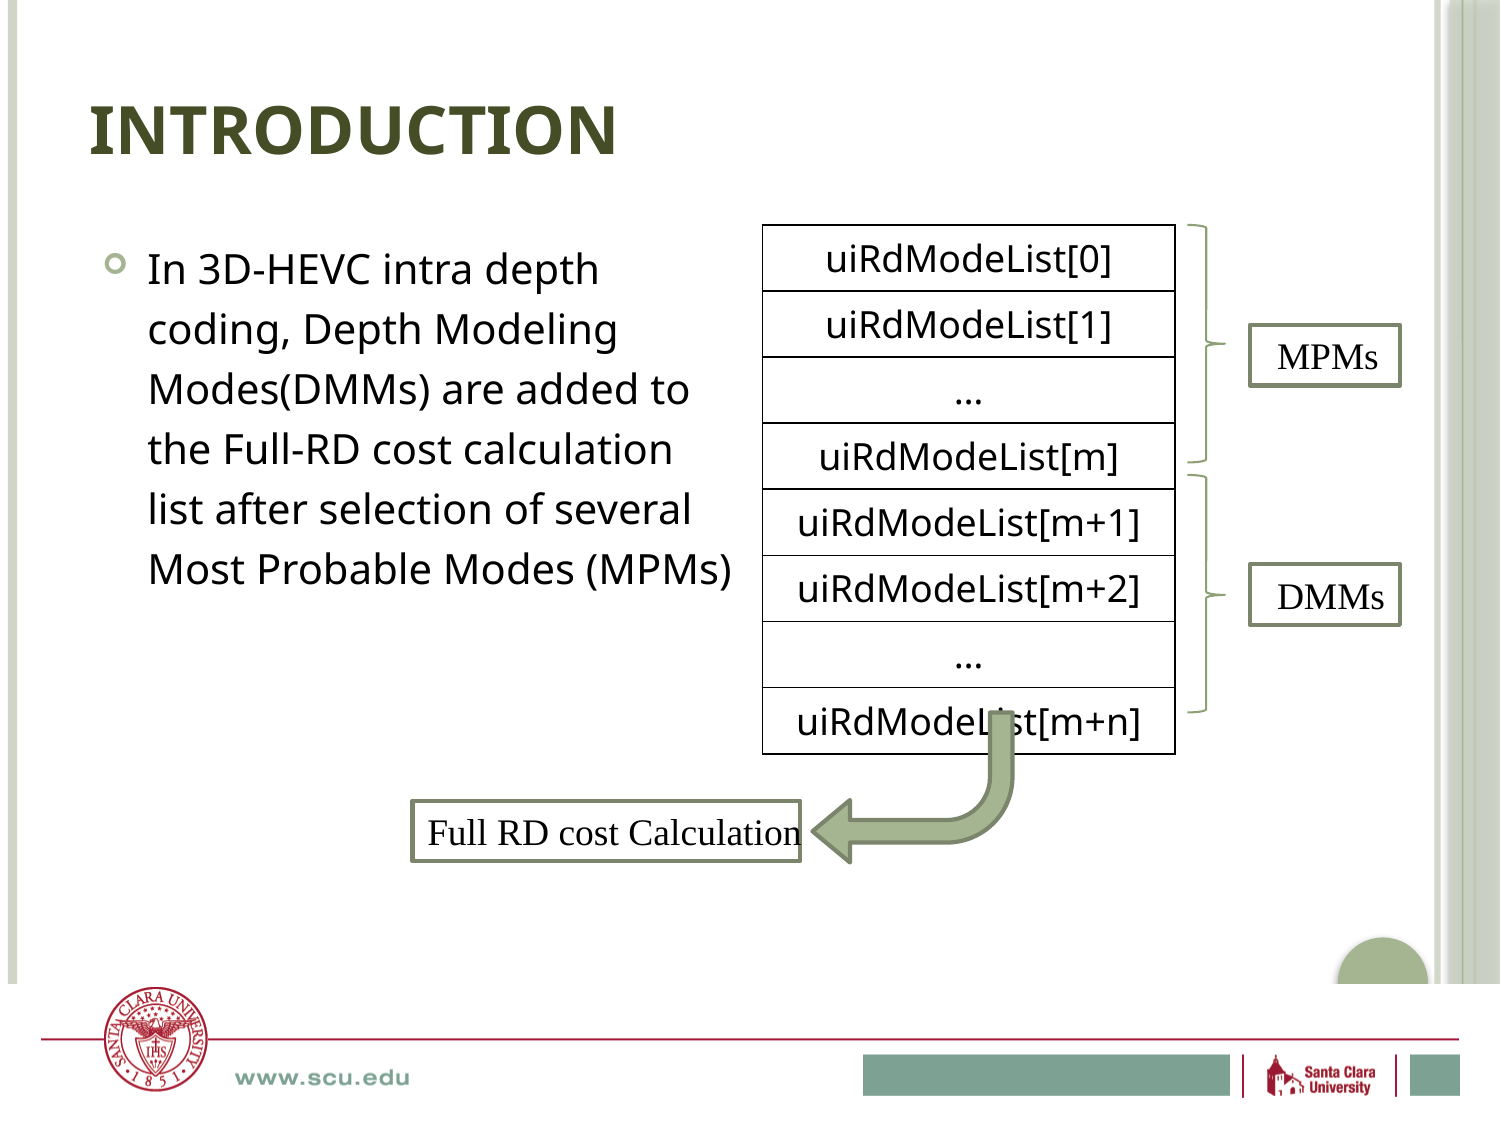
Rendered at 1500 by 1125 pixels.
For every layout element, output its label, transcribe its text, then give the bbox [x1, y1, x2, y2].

table_header uiRdModeList[0] [763, 226, 1174, 290]
list In 3D-HEVC intra depth coding, Depth Modeling Modes(DMMs) are added to the Full-RD cost calculation list after selection of several Most Probable Modes (MPMs) [87, 224, 750, 813]
text_box DMMs [1262, 564, 1413, 625]
text_box MPMs [1262, 324, 1413, 385]
text_box [1248, 323, 1402, 388]
table_cell uiRdModeList[m+n] [763, 688, 1174, 753]
text_box [844, 710, 1015, 865]
table_cell uiRdModeList[m] [763, 424, 1174, 488]
text_box Full RD cost Calculation [412, 800, 850, 861]
table_cell … [763, 622, 1174, 687]
text_box [1187, 223, 1226, 464]
table_cell uiRdModeList[1] [763, 292, 1174, 356]
table_cell uiRdModeList[m+1] [763, 490, 1174, 555]
table_cell uiRdModeList[m+2] [763, 556, 1174, 621]
picture [0, 984, 1500, 1125]
table_cell … [763, 358, 1174, 422]
text_box [1187, 473, 1226, 714]
title Introduction [75, 45, 1300, 175]
text_box [1248, 562, 1402, 627]
